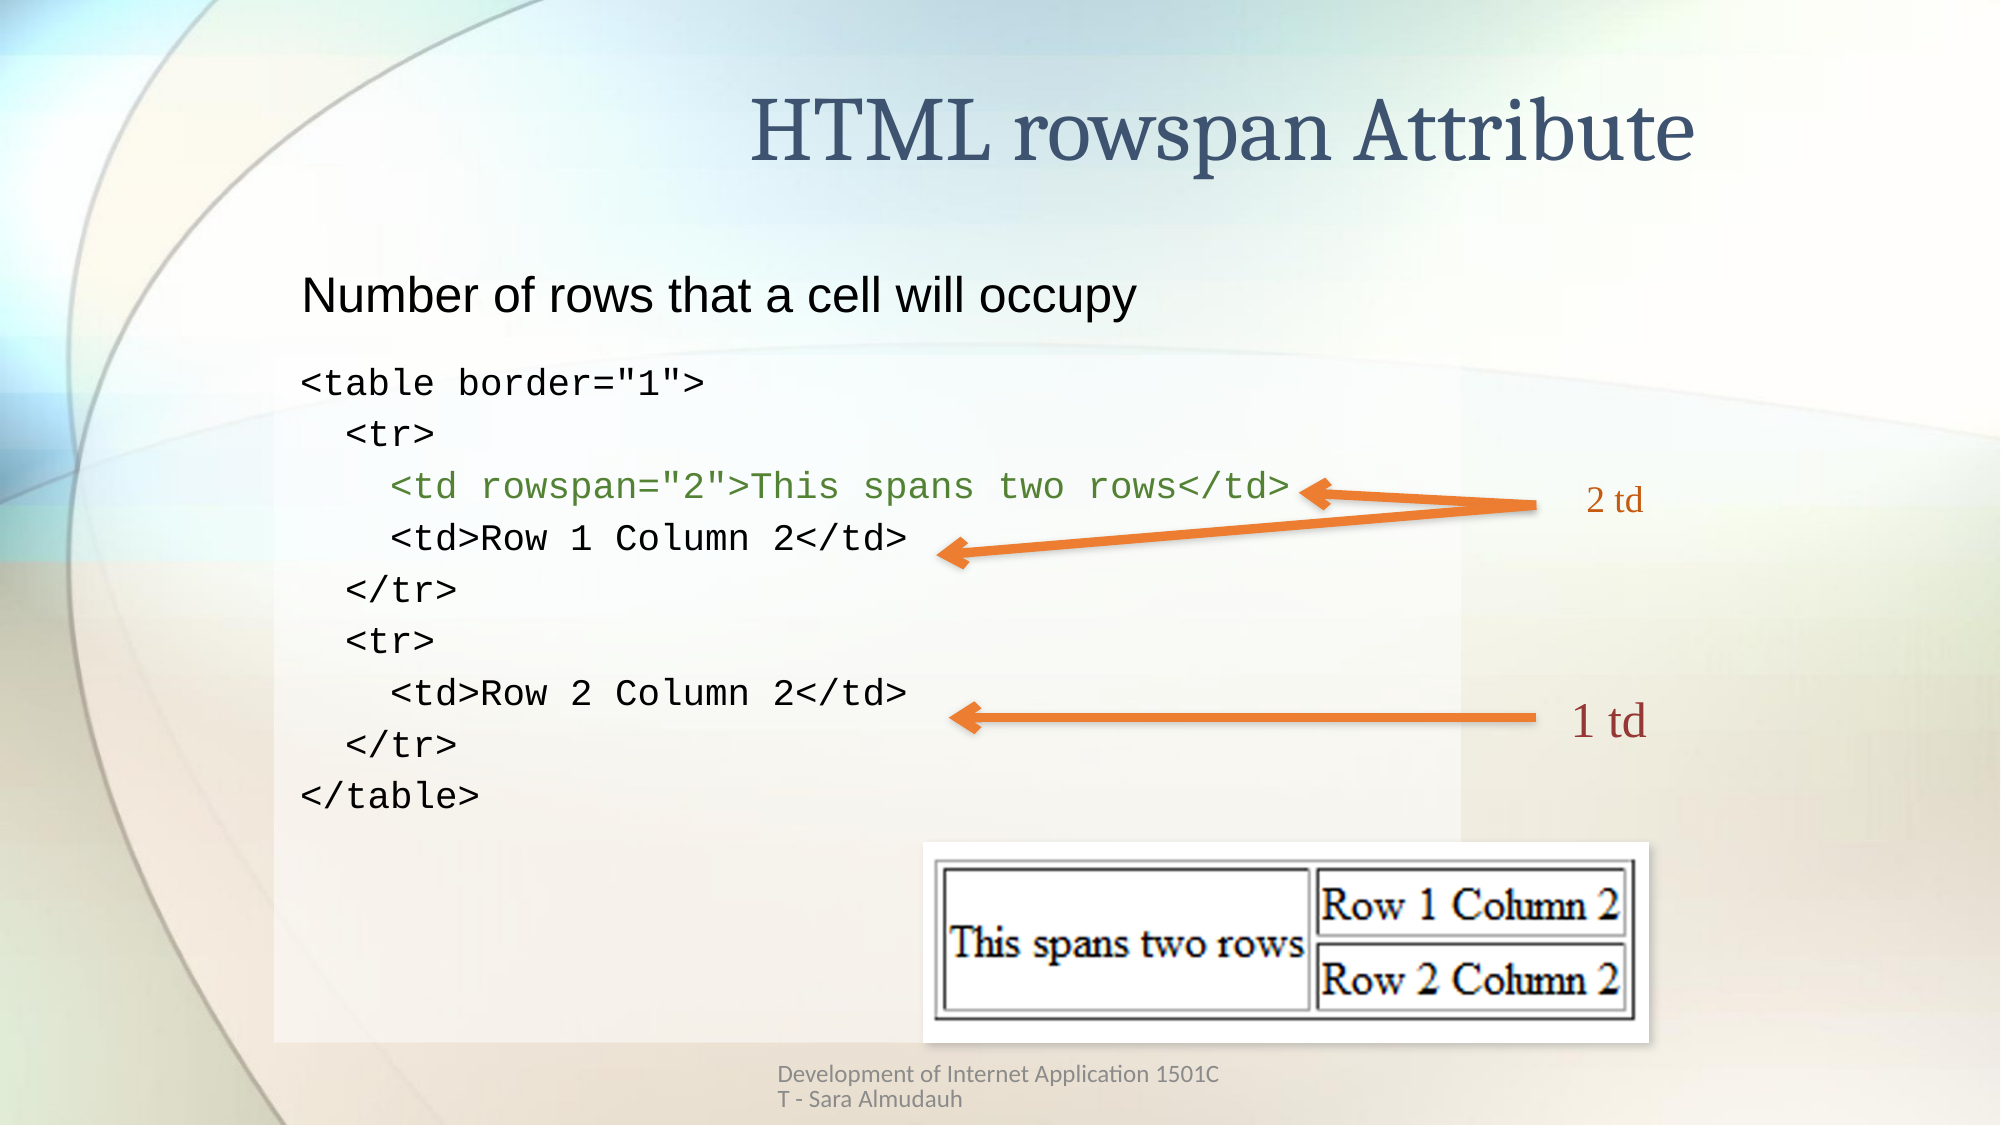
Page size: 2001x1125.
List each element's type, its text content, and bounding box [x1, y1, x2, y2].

title HTML rowspan Attribute [436, 30, 1712, 218]
text_box Number of rows that a cell will occupy [286, 254, 1153, 390]
list <table border="1"> <tr> <td rowspan="2">This spans two rows</td> <td>Row 1 Column 2</td> </tr> <tr> <td>Row 2 Column 2</td> </tr> </table> [273, 355, 1462, 1043]
picture [0, 0, 2001, 1125]
footer Development of Internet Application 1501CT - Sara Almudauh [762, 1043, 1238, 1103]
text_box 1 td [1555, 680, 1663, 755]
text_box 2 td [1571, 467, 1659, 528]
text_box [935, 504, 1537, 556]
